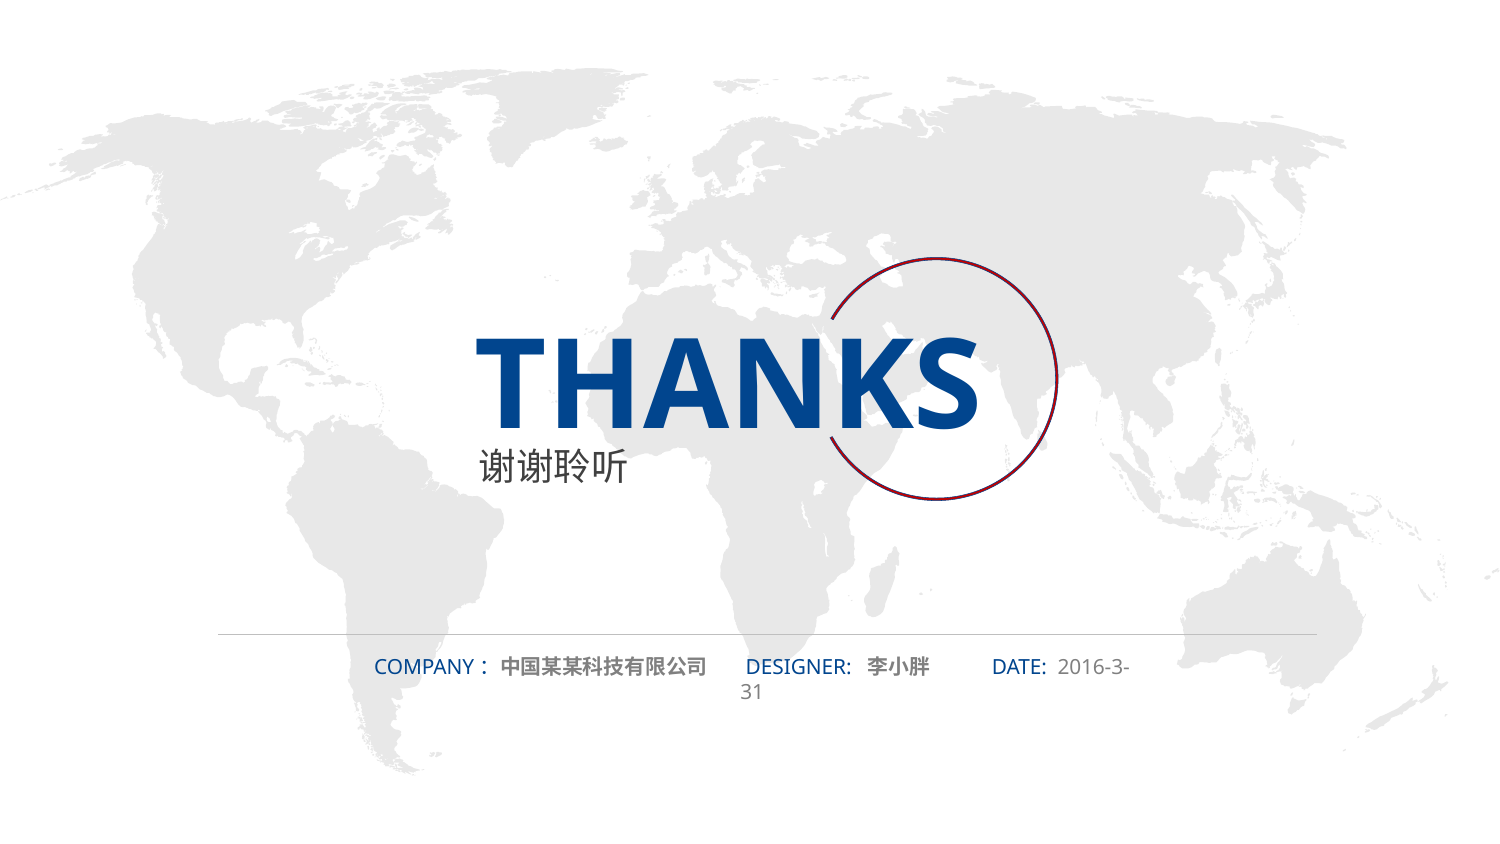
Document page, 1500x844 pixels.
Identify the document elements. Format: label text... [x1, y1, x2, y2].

text_box [827, 255, 1061, 503]
text_box THANKS [460, 296, 999, 462]
text_box 谢谢聆听 [464, 435, 824, 495]
text_box COMPANY：中国某某科技有限公司 DESIGNER: 李小胖 DATE: 2016-3-31 [348, 646, 1156, 712]
